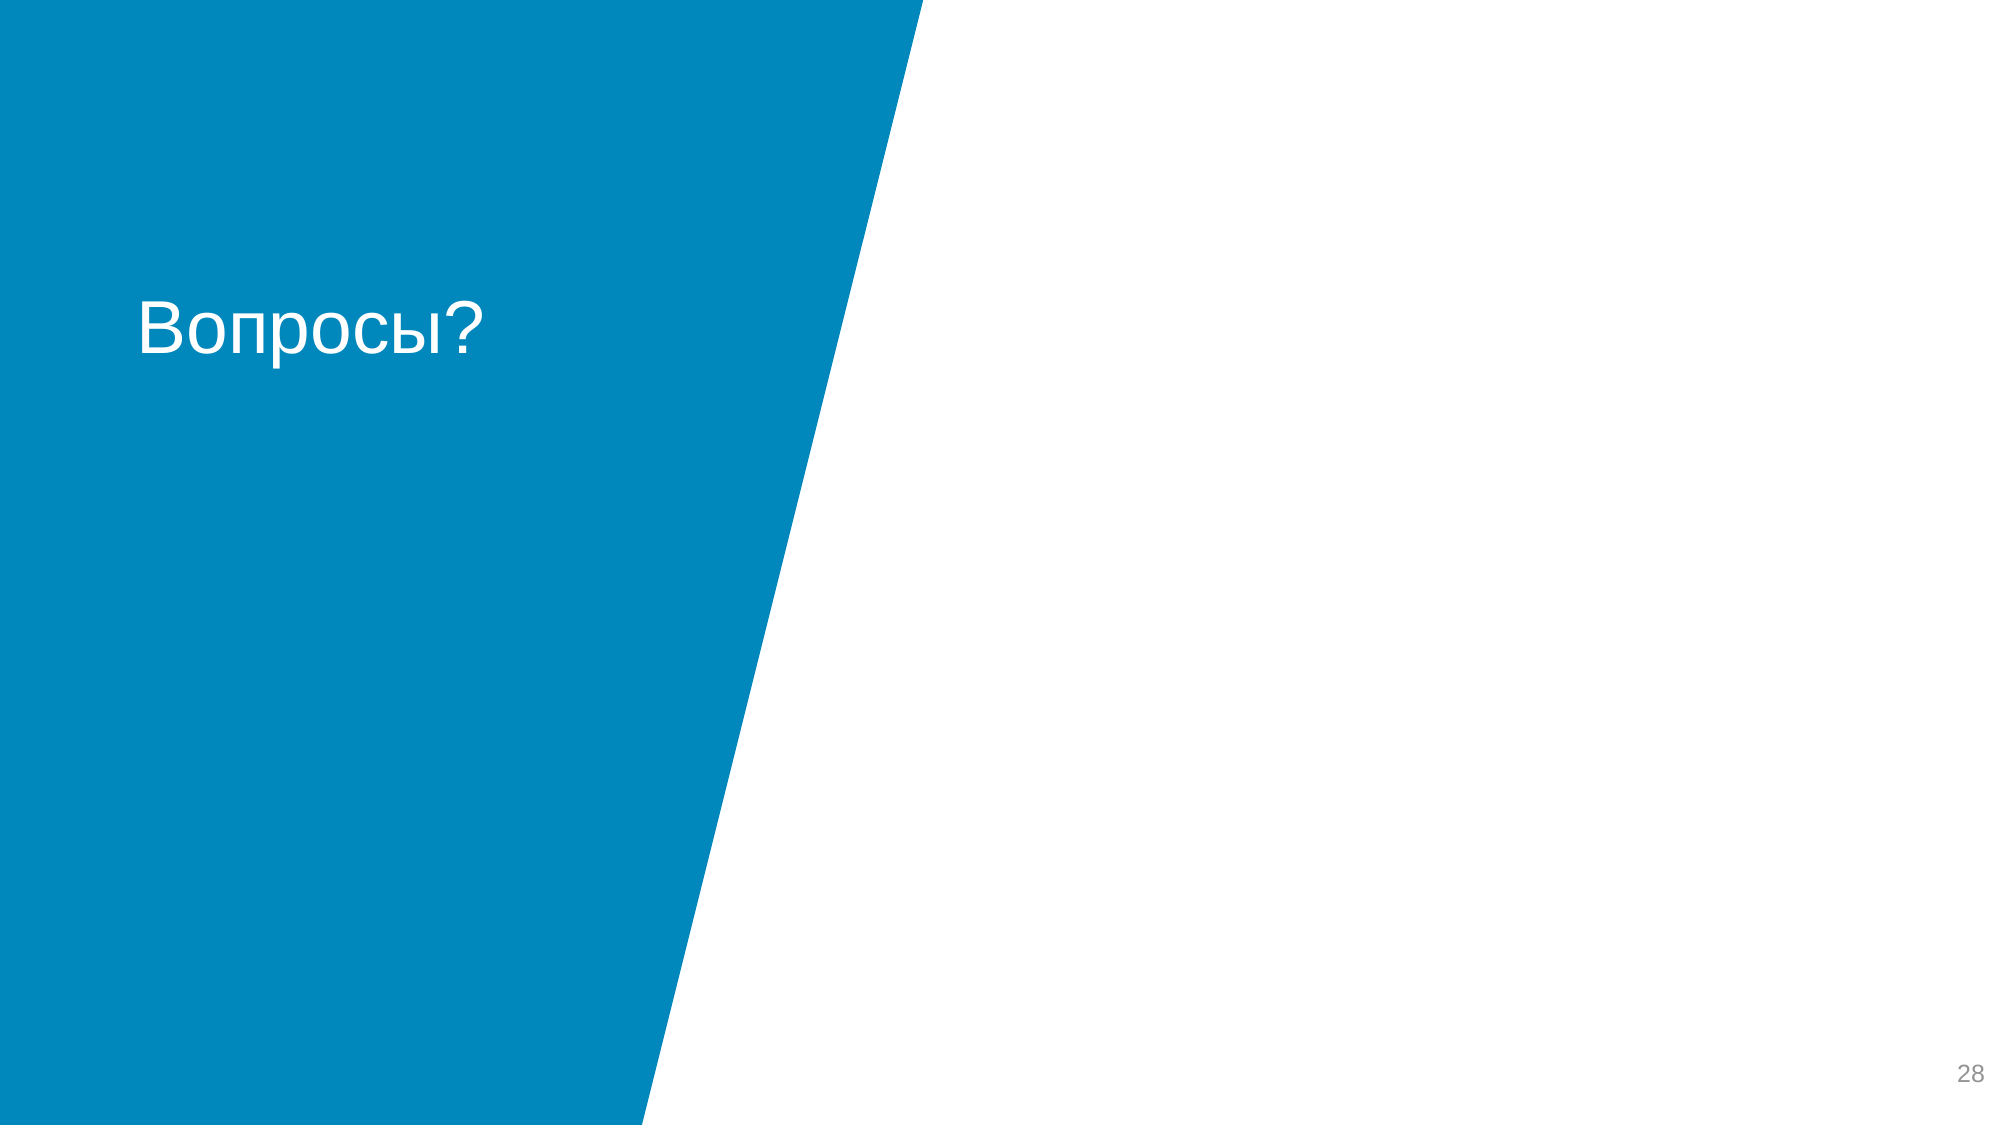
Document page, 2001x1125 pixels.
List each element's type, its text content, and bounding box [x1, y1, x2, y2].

title Вопросы? [136, 0, 775, 371]
slide_number 28 [1550, 1042, 2000, 1103]
